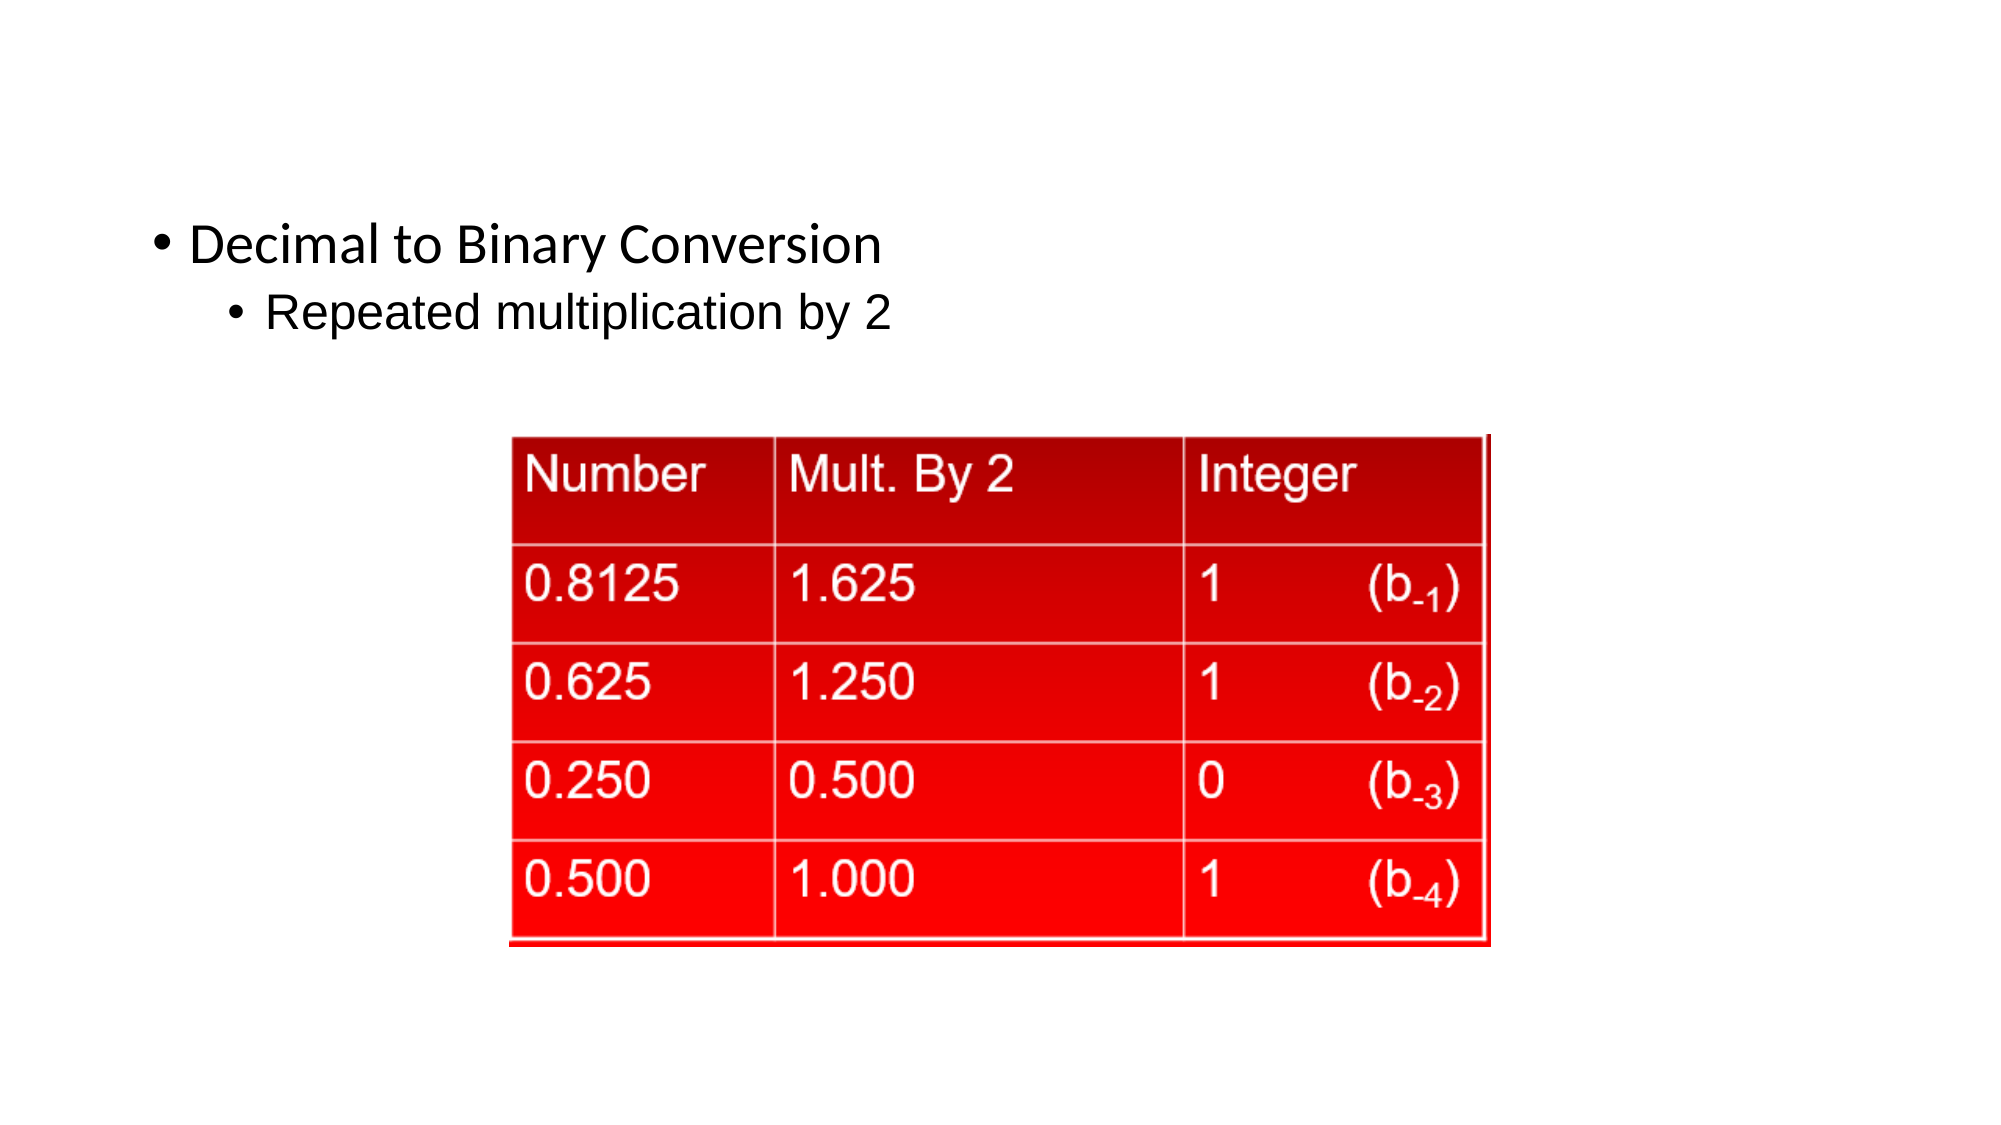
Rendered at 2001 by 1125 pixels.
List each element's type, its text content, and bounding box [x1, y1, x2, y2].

picture [509, 434, 1491, 947]
list Decimal to Binary Conversion Repeated multiplication by 2 [137, 206, 1863, 1014]
